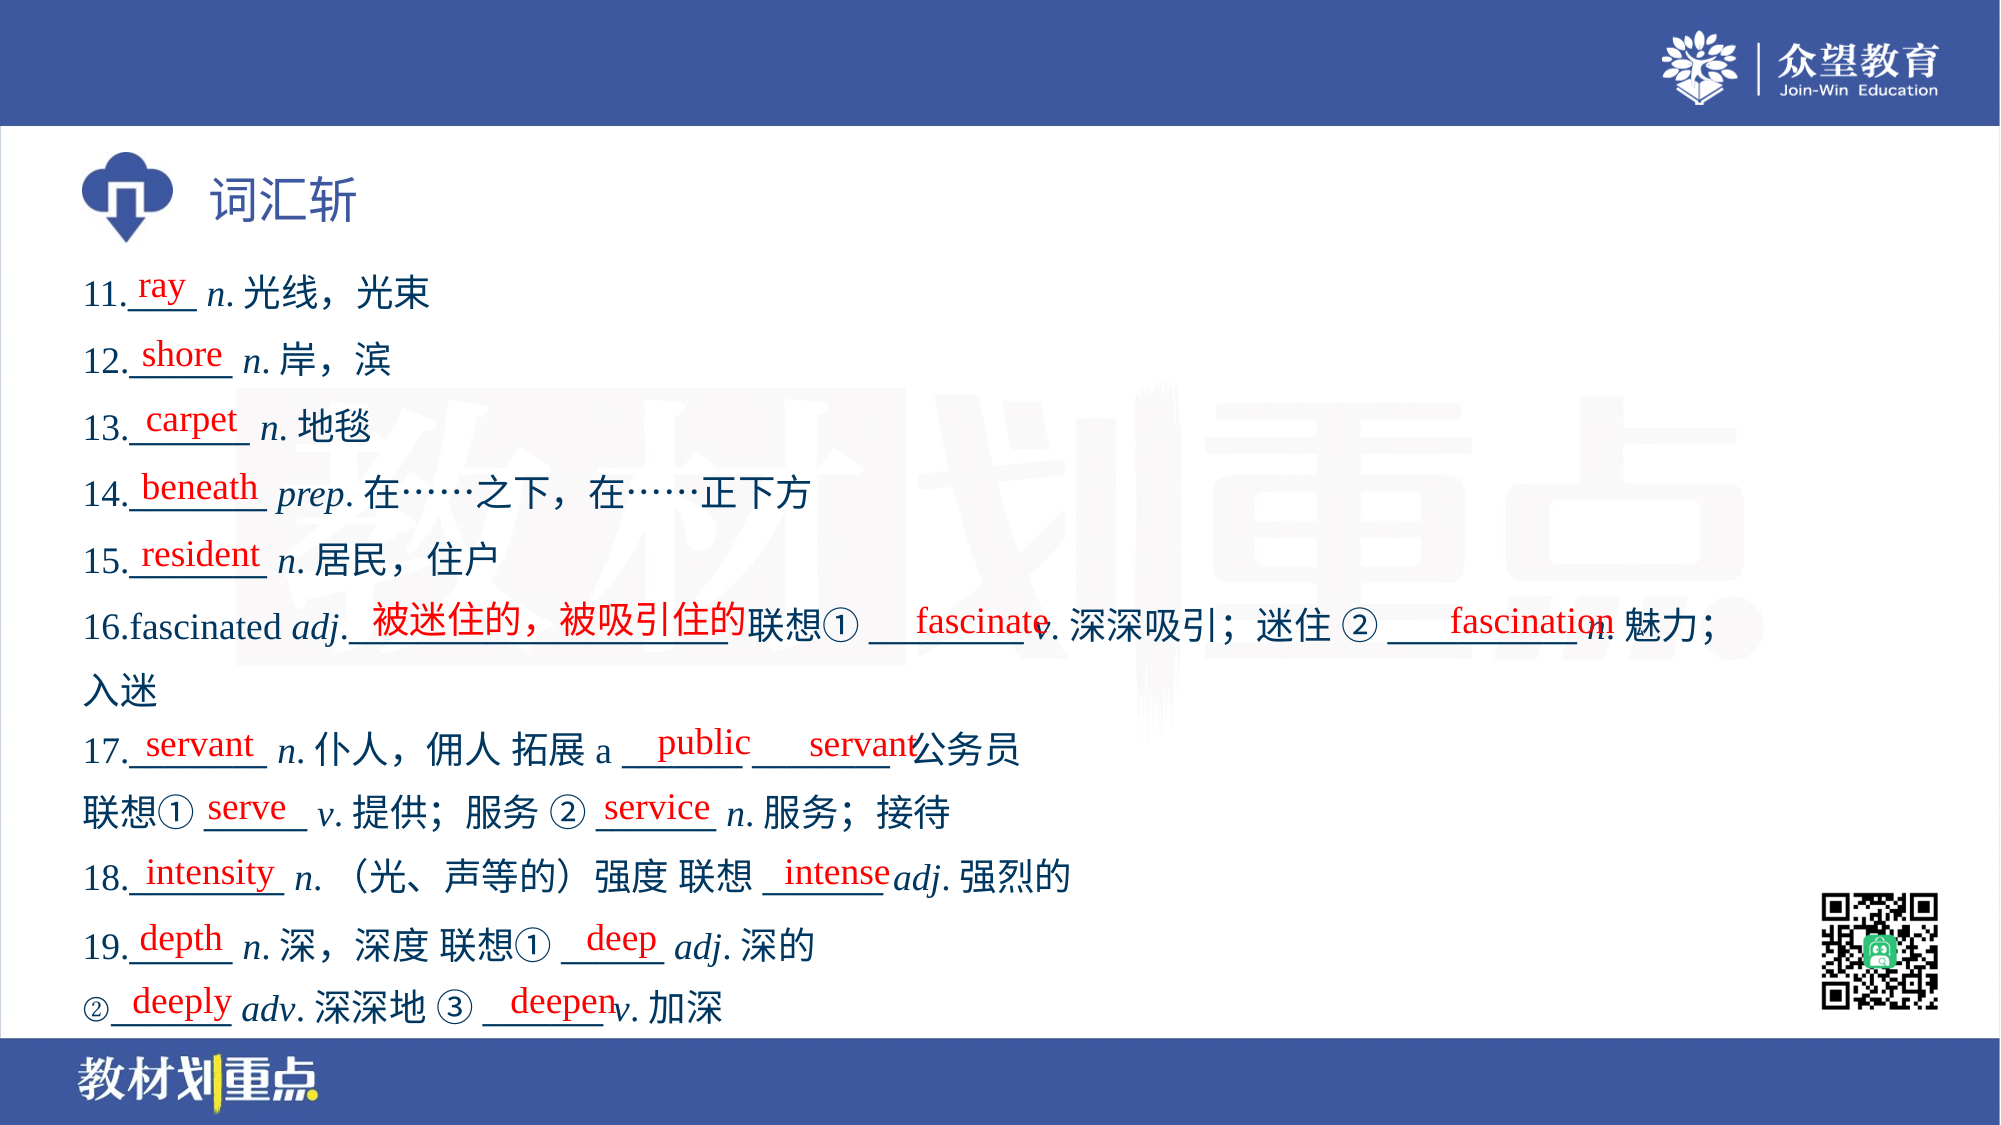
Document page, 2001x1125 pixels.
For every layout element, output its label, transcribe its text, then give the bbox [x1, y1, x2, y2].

text_box serve [193, 762, 301, 821]
text_box depth [126, 893, 237, 952]
picture [0, 0, 2000, 1125]
text_box deep [572, 893, 672, 952]
text_box 11.____ n.光线，光束 12.______ n.岸，滨 13._______ n.地毯 14.________ prep.在……之下，在……正下方 15.________ n.居民，住户 16.fascinated adj.______________________ 联想①_________ v.深深吸引；迷住 ②___________ n.魅力； 入迷 [82, 247, 1817, 704]
text_box 被迷住的，被吸引住的 [358, 575, 761, 635]
text_box shore [128, 309, 237, 368]
text_box beneath [128, 442, 273, 501]
text_box 19.______ n.深，深度 联想①______ adj.深的 ②_______ adv.深深地 ③_______ v.加深 [82, 900, 1817, 1023]
text_box 18._________ n.（光、声等的）强度 联想_______ adj.强烈的 [82, 835, 1817, 892]
text_box ray [124, 240, 200, 299]
text_box resident [128, 509, 275, 568]
text_box carpet [132, 373, 252, 432]
text_box public [643, 697, 765, 756]
text_box deepen [496, 956, 631, 1015]
text_box intense [770, 827, 905, 886]
text_box deeply [118, 956, 247, 1015]
text_box servant [795, 699, 932, 758]
text_box fascinate [902, 575, 1063, 635]
text_box intensity [132, 827, 289, 886]
text_box 17.________ n.仆人，佣人 拓展a _______ ________ 公务员 联想①______ v.提供；服务 ②_______ n.服务；接待 [82, 704, 1817, 828]
text_box servant [132, 699, 268, 758]
text_box fascination [1436, 575, 1629, 635]
text_box service [590, 762, 725, 821]
